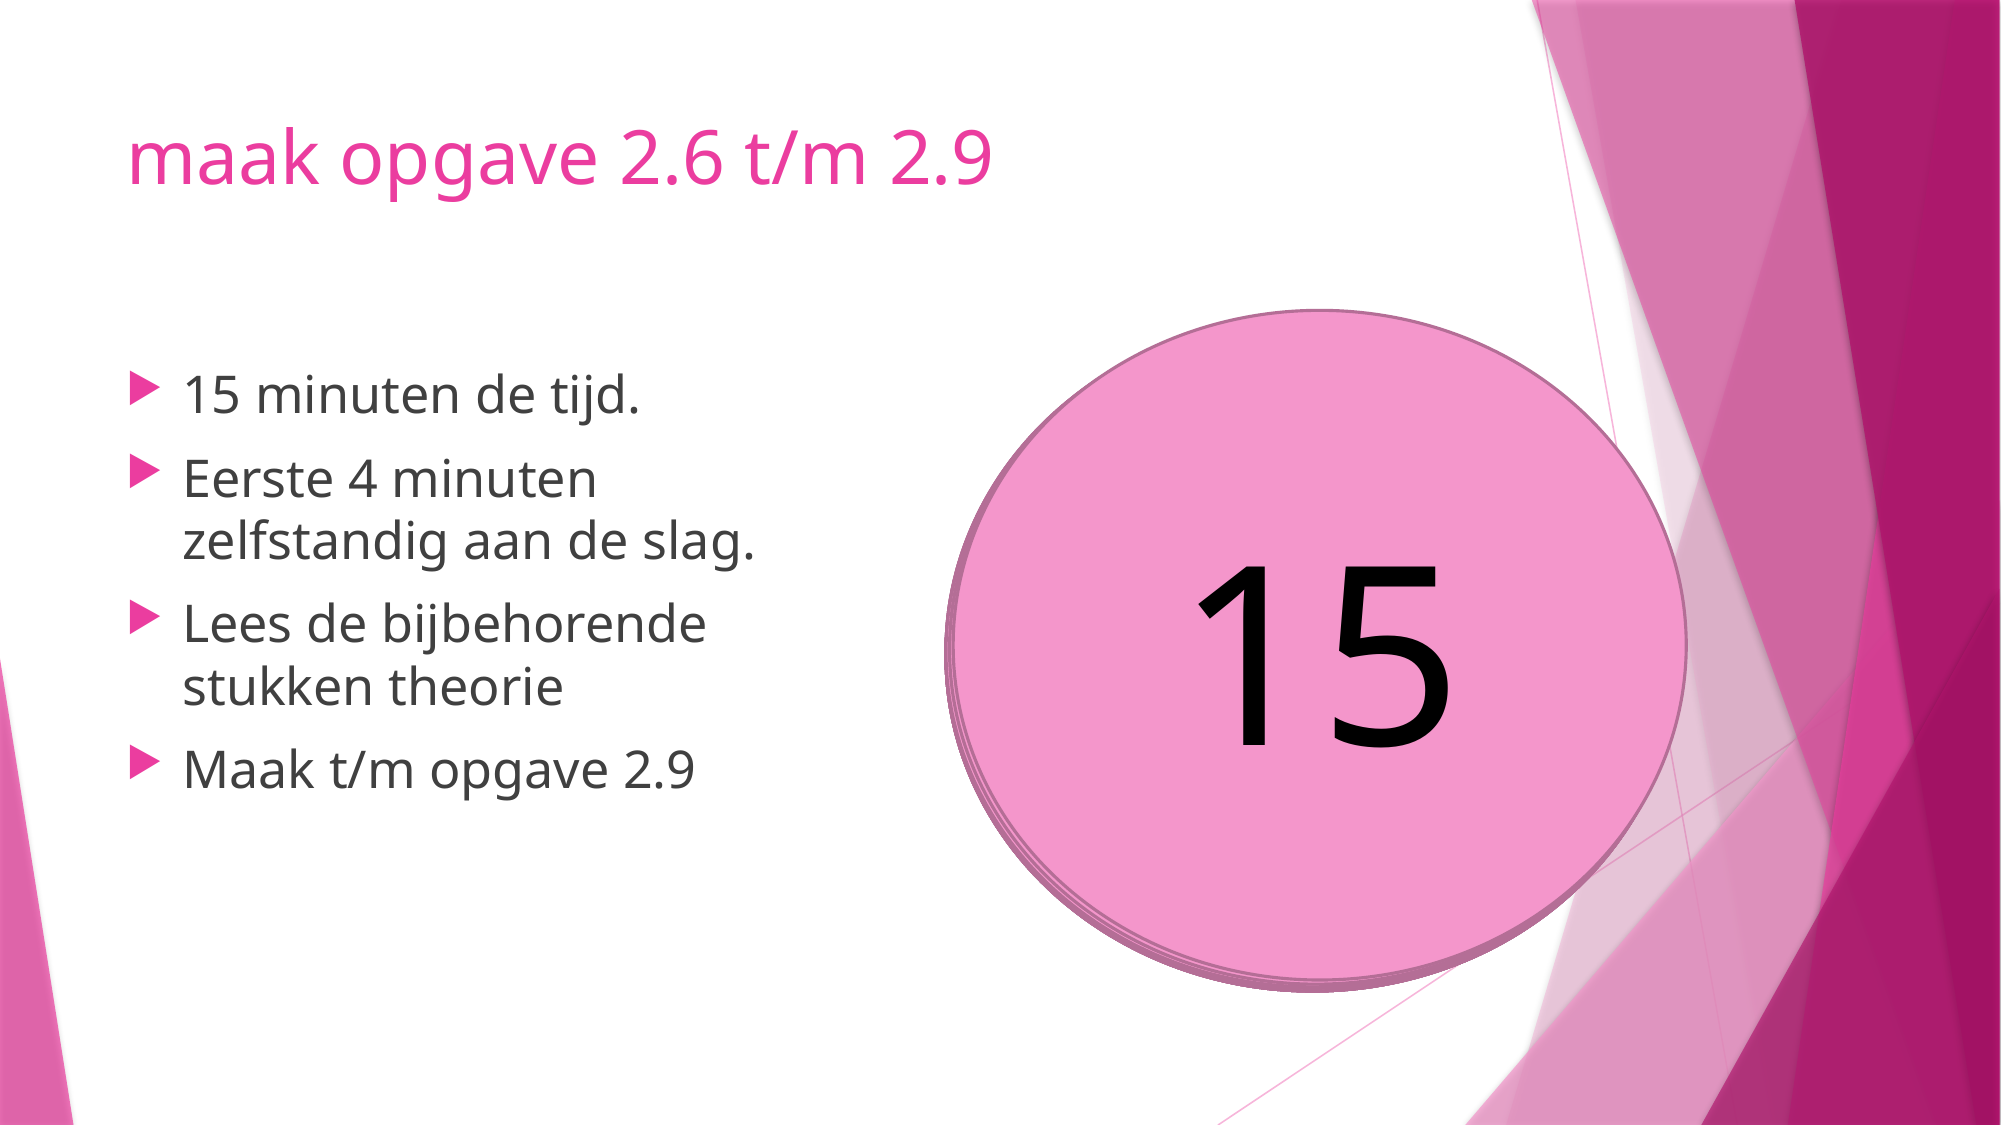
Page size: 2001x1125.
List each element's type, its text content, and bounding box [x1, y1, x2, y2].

text_box 14 [947, 468, 1580, 986]
list 15 minuten de tijd. Eerste 4 minuten zelfstandig aan de slag. Lees de bijbehorende stukken theorie Maak t/m opgave 2.9 [111, 354, 774, 992]
text_box 15 [951, 308, 1688, 982]
text_box 7 [961, 757, 1623, 993]
title maak opgave 2.6 t/m 2.9 [111, 101, 1522, 319]
text_box 13 [944, 432, 1503, 989]
